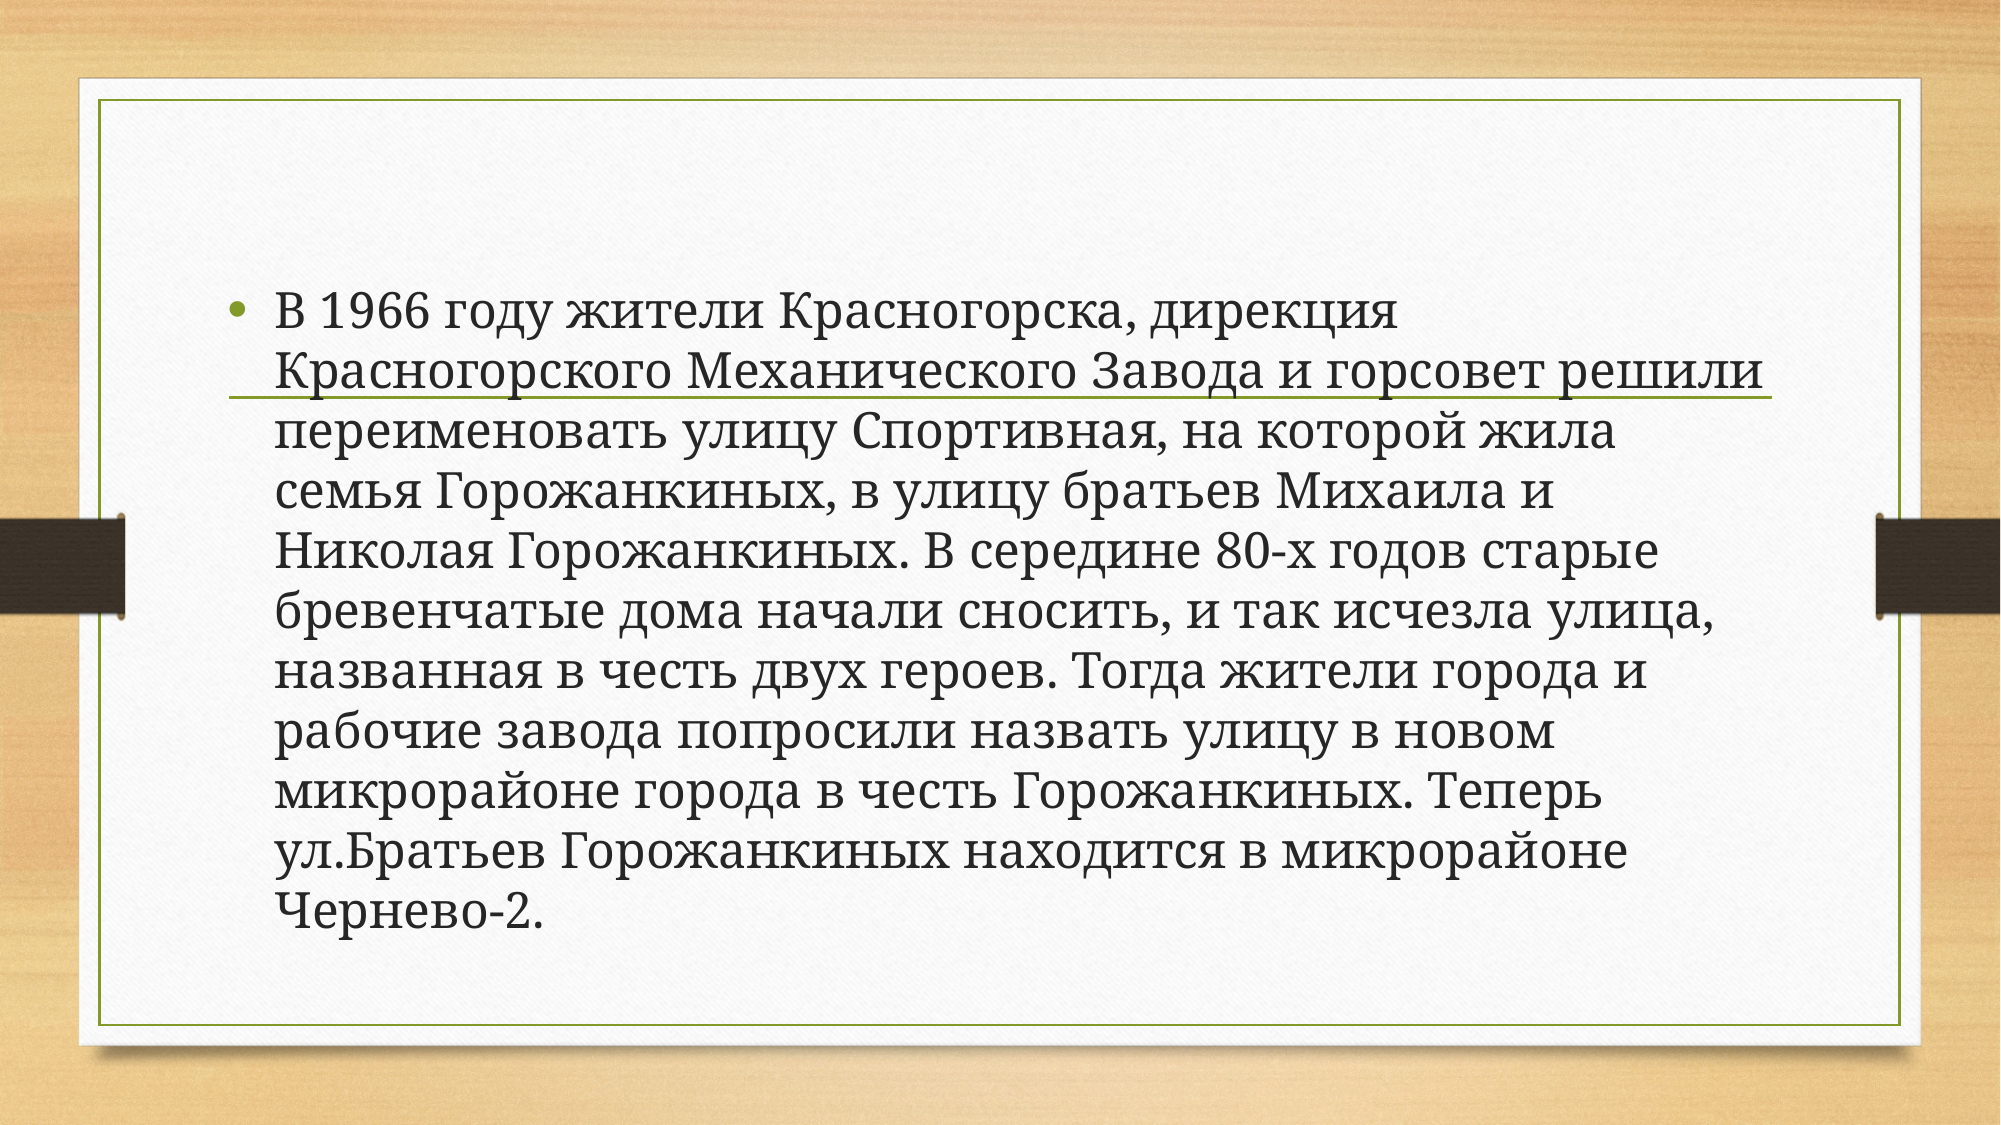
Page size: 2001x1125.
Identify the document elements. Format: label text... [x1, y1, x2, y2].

list В 1966 году жители Красногорска, дирекция Красногорского Механического Завода и горсовет решили переименовать улицу Спортивная, на которой жила семья Горожанкиных, в улицу братьев Михаила и Николая Горожанкиных. В середине 80-х годов старые бревенчатые дома начали сносить, и так исчезла улица, названная в честь двух героев. Тогда жители города и рабочие завода попросили назвать улицу в новом микрорайоне города в честь Горожанкиных. Теперь ул.Братьев Горожанкиных находится в микрорайоне Чернево-2. [212, 271, 1788, 972]
picture [0, 0, 2001, 1125]
